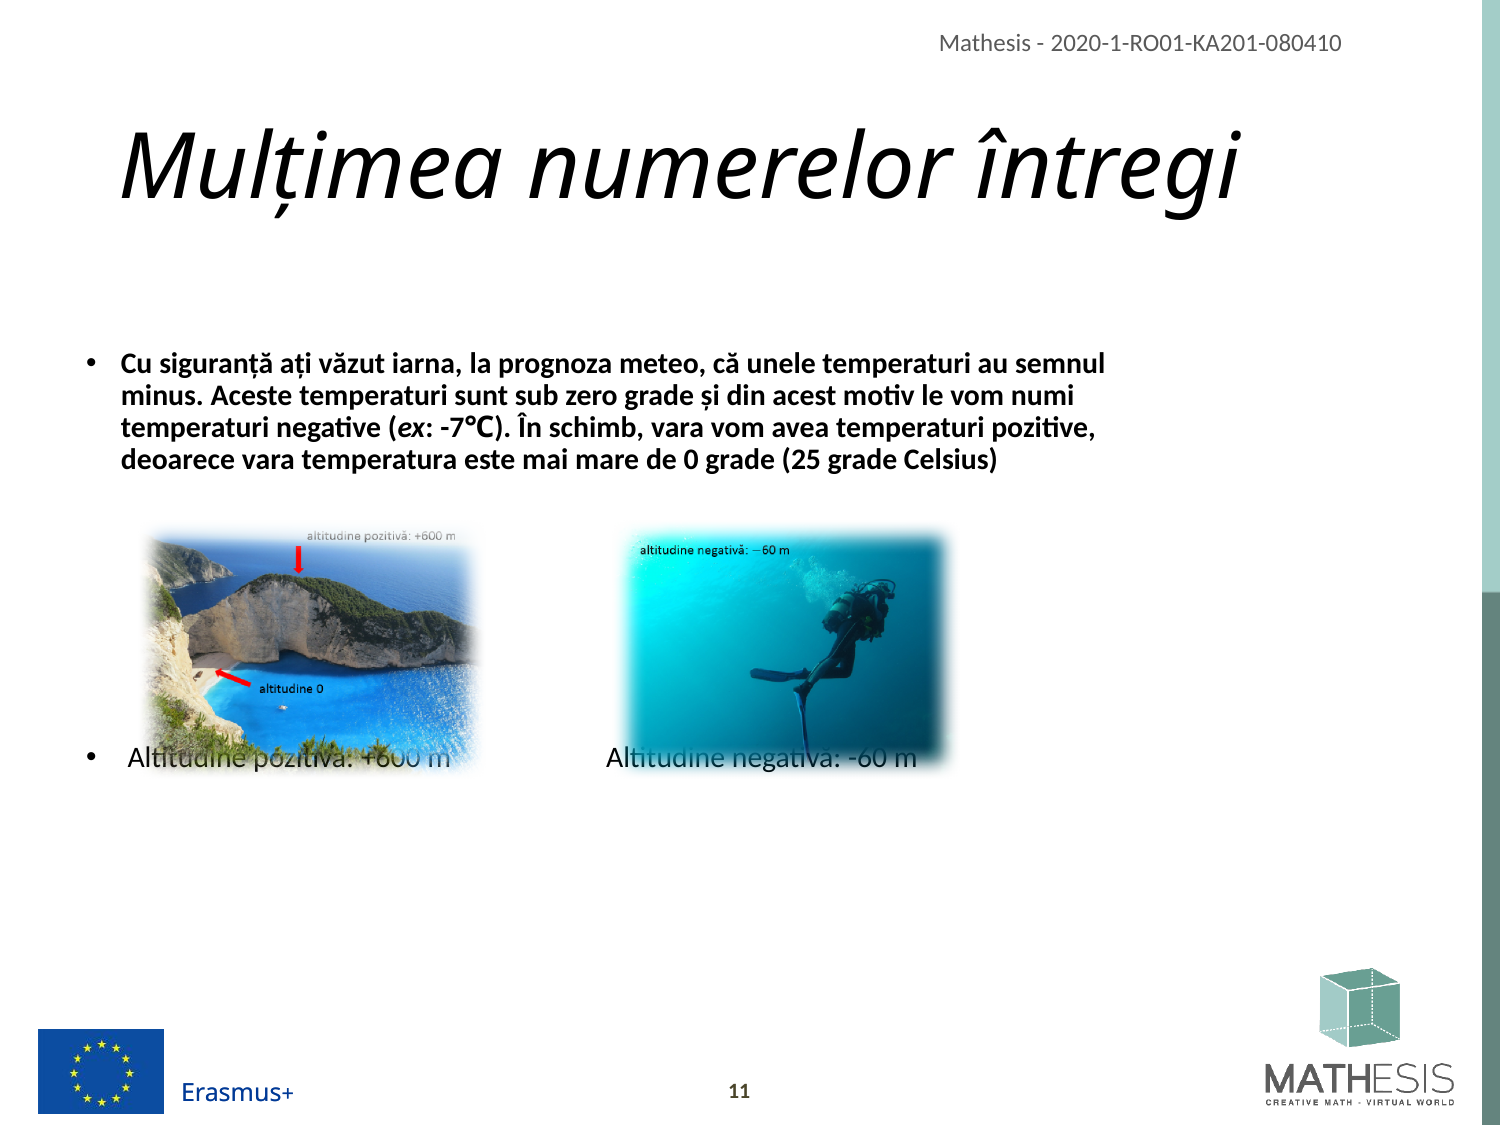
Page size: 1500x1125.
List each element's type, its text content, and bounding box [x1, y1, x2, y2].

list Cu siguranță ați văzut iarna, la prognoza meteo, că unele temperaturi au semnul minus. Aceste temperaturi sunt sub zero grade și din acest motiv le vom numi temperaturi negative (ex: -7℃). În schimb, vara vom avea temperaturi pozitive, deoarece vara temperatura este mai mare de 0 grade (25 grade Celsius) Altitudine pozitivă: +600 m Altitudine negativă: -60 m [71, 340, 1129, 819]
picture [611, 519, 961, 780]
picture [137, 519, 487, 780]
title Mulțimea numerelor întregi [103, 59, 1397, 278]
picture [38, 1029, 164, 1114]
